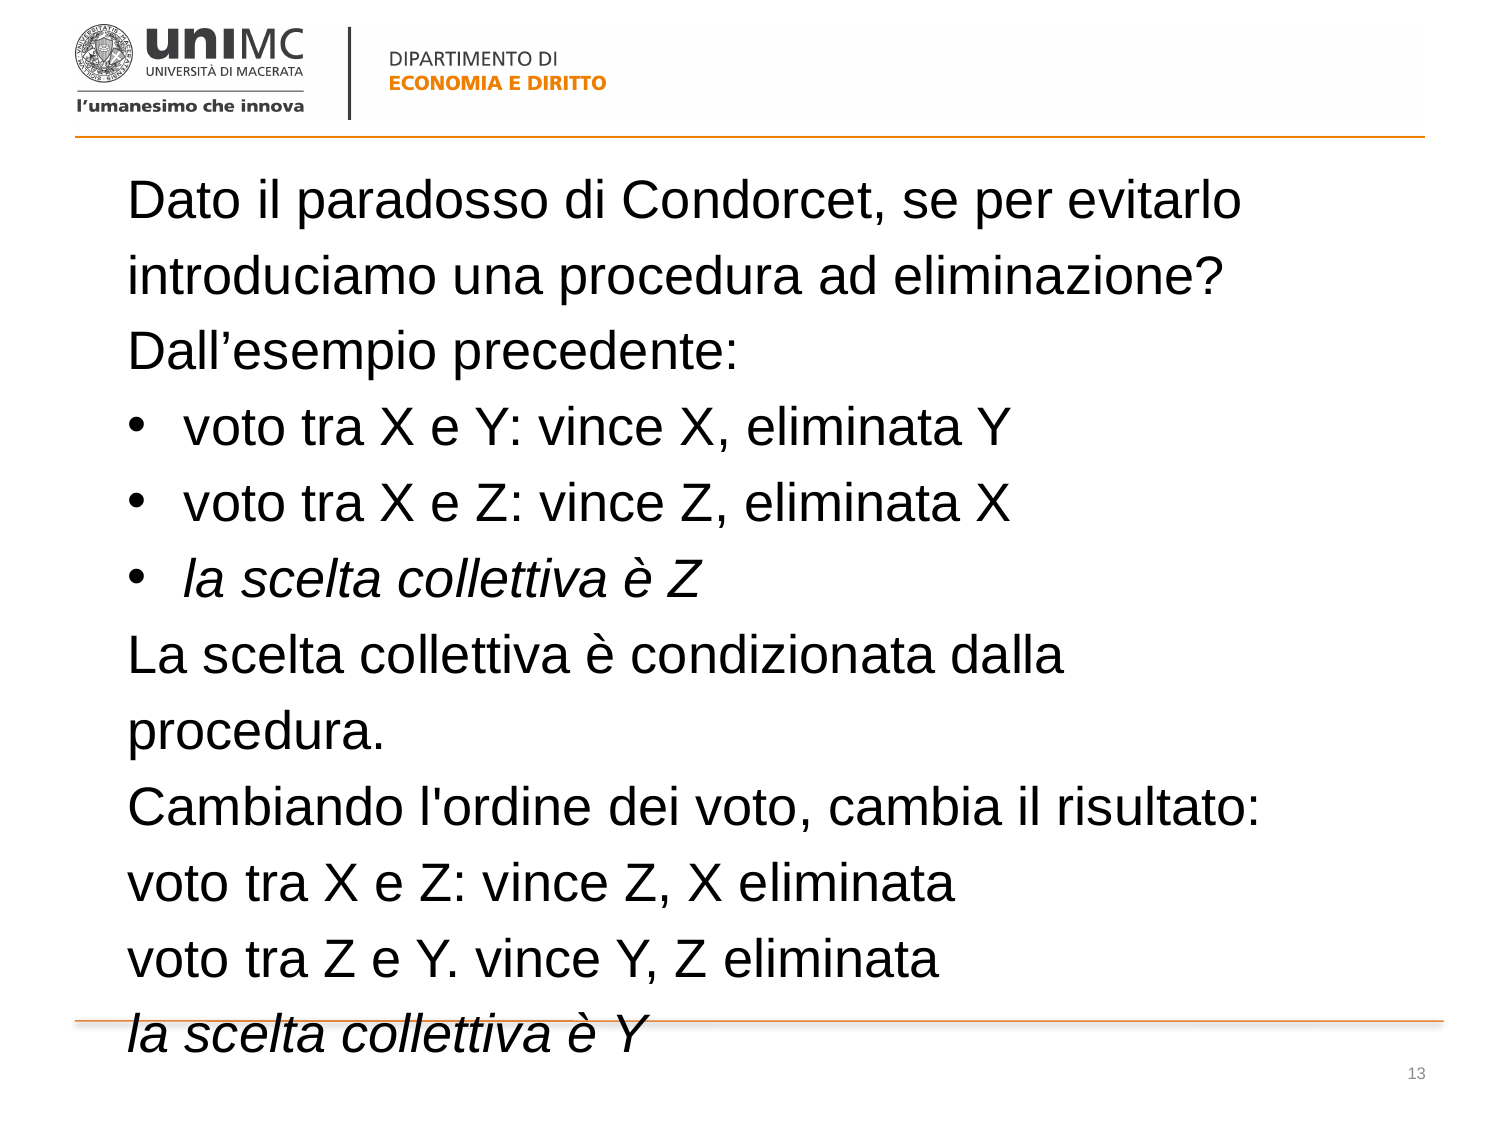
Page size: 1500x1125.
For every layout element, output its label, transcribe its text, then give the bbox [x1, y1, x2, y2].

picture [75, 24, 1425, 138]
slide_number 13 [1091, 1042, 1442, 1103]
list Dato il paradosso di Condorcet, se per evitarlo introduciamo una procedura ad eliminazione? Dall’esempio precedente: voto tra X e Y: vince X, eliminata Y voto tra X e Z: vince Z, eliminata X la scelta collettiva è Z La scelta collettiva è condizionata dalla procedura. Cambiando l'ordine dei voto, cambia il risultato: voto tra X e Z: vince Z, X eliminata voto tra Z e Y. vince Y, Z eliminata la scelta collettiva è Y [112, 156, 1388, 1073]
